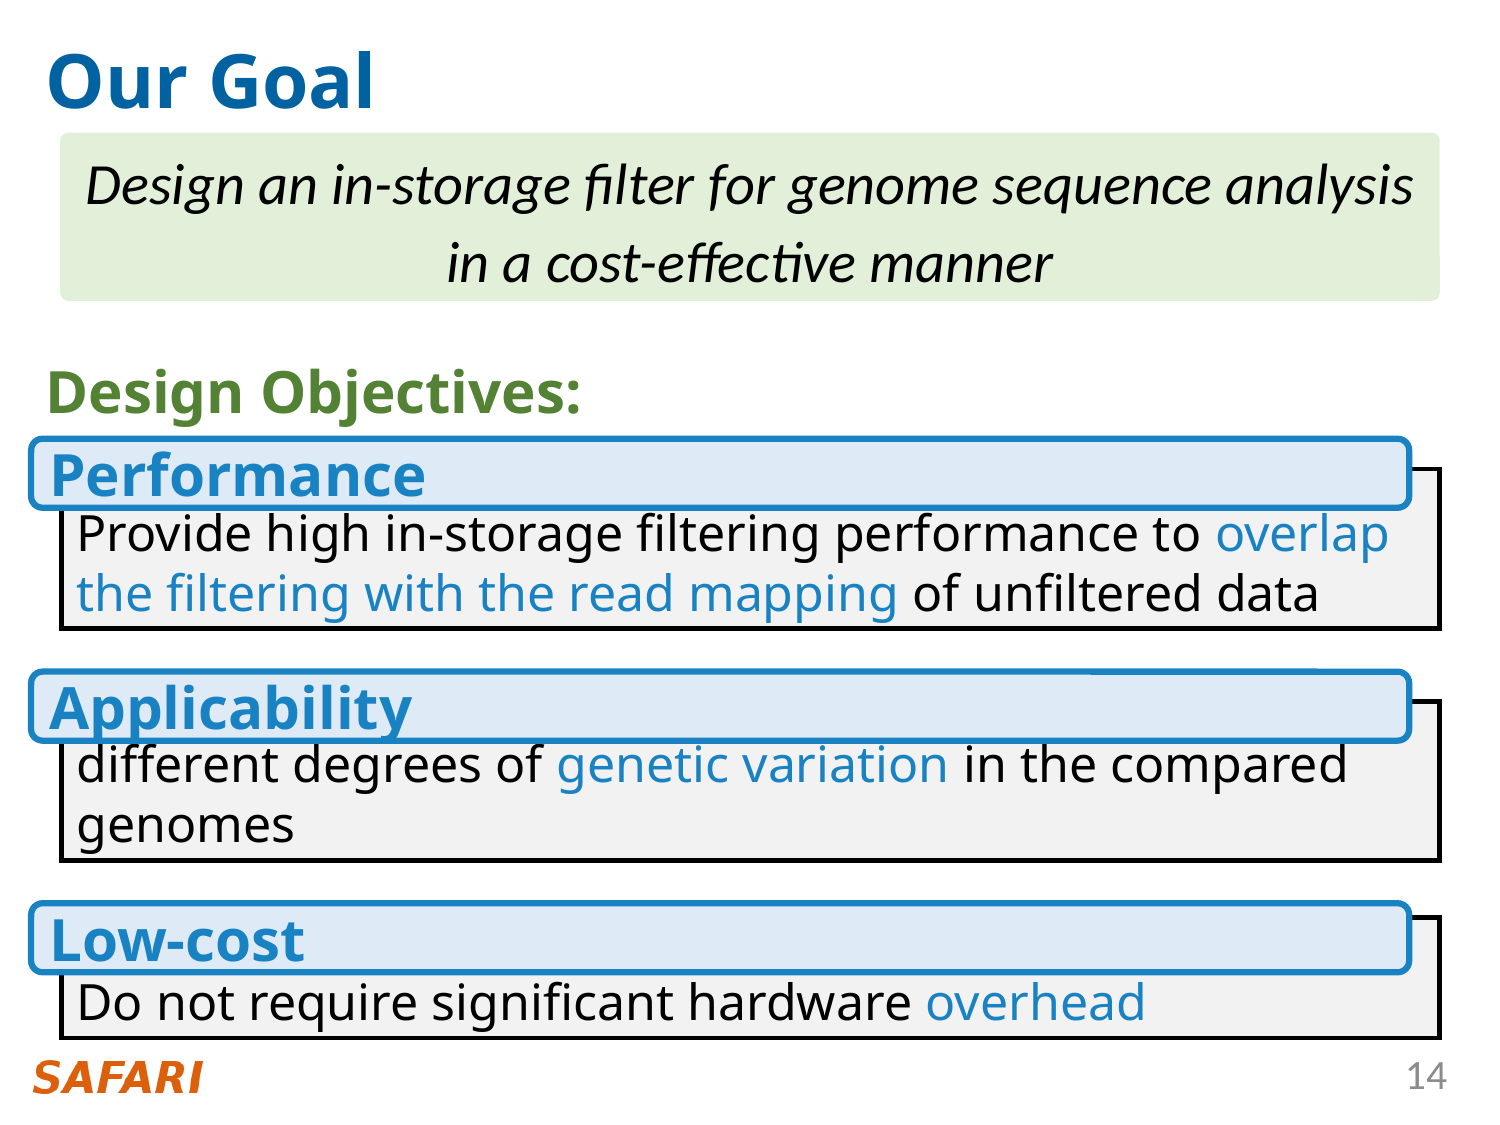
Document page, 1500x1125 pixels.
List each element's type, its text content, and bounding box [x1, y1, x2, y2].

text_box Design an in-storage filter for genome sequence analysis in a cost-effective manner [60, 132, 1440, 301]
picture [31, 1051, 209, 1104]
title Our Goal [31, 15, 1475, 143]
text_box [31, 903, 1440, 1039]
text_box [31, 438, 1440, 629]
list Design Objectives: [31, 355, 1500, 449]
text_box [31, 671, 1440, 861]
